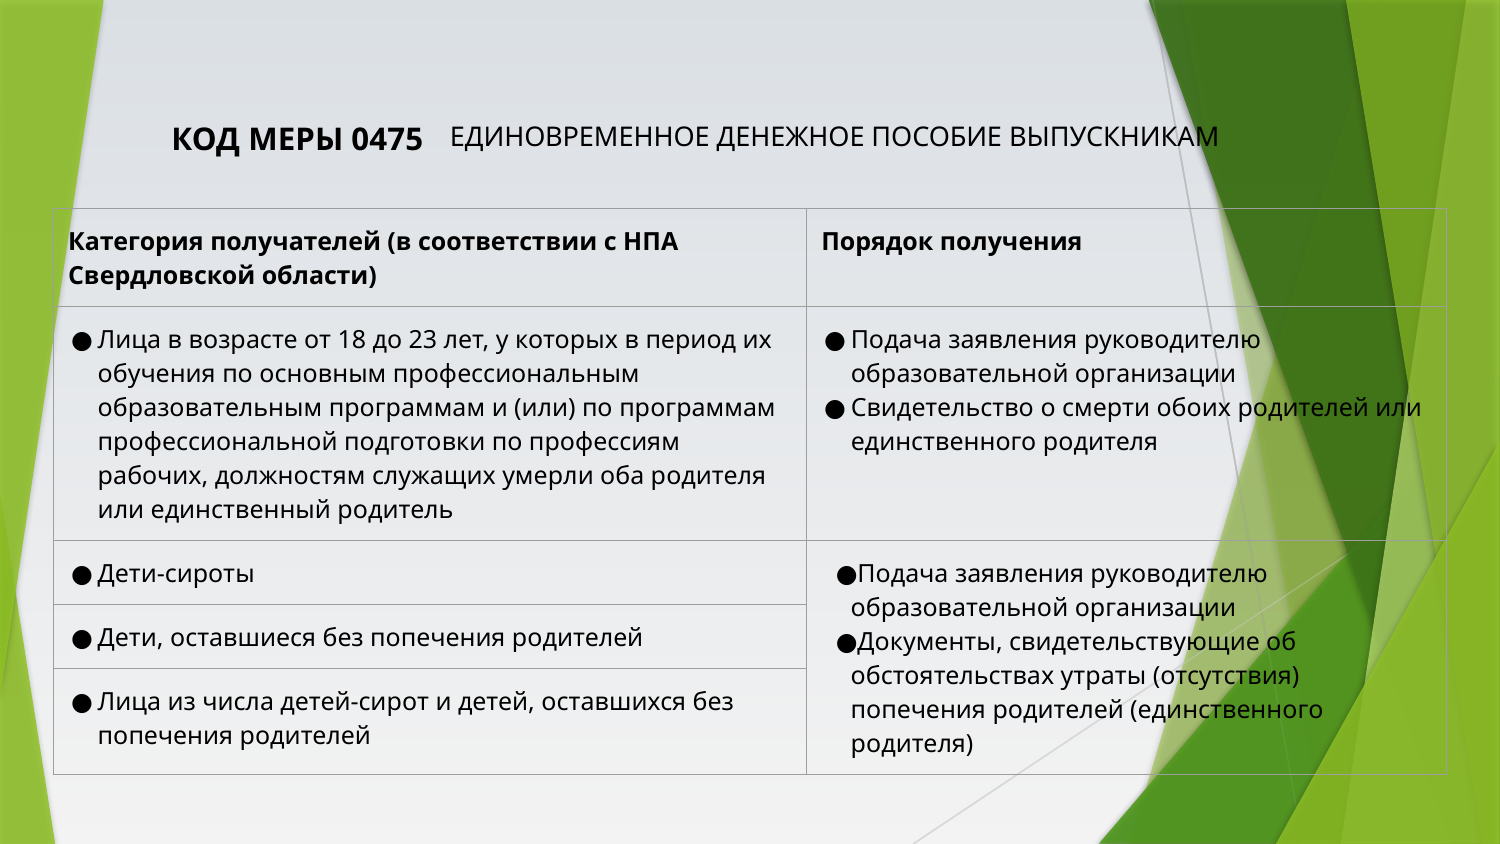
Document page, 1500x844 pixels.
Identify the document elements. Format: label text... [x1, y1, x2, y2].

table_cell Лица в возрасте от 18 до 23 лет, у которых в период их обучения по основным профессиональным образовательным программам и (или) по программам профессиональной подготовки по профессиям рабочих, должностям служащих умерли оба родителя или единственный родитель [54, 307, 806, 540]
table_cell Лица из числа детей-сирот и детей, оставшихся без попечения родителей [54, 669, 806, 774]
table_cell Подача заявления руководителю образовательной организации Свидетельство о смерти обоих родителей или единственного родителя [807, 307, 1446, 540]
table_cell Подача заявления руководителю образовательной организации Документы, свидетельствующие об обстоятельствах утраты (отсутствия) попечения родителей (единственного родителя) [807, 541, 1446, 774]
text_box Единовременное денежное пособие выпускникам [438, 79, 1384, 197]
table_header Порядок получения [807, 209, 1446, 306]
table_cell Дети-сироты [54, 541, 806, 604]
text_box КОД МЕРЫ 0475 [122, 79, 438, 196]
table_cell Дети, оставшиеся без попечения родителей [54, 605, 806, 668]
table_header Категория получателей (в соответствии с НПА Свердловской области) [54, 209, 806, 306]
